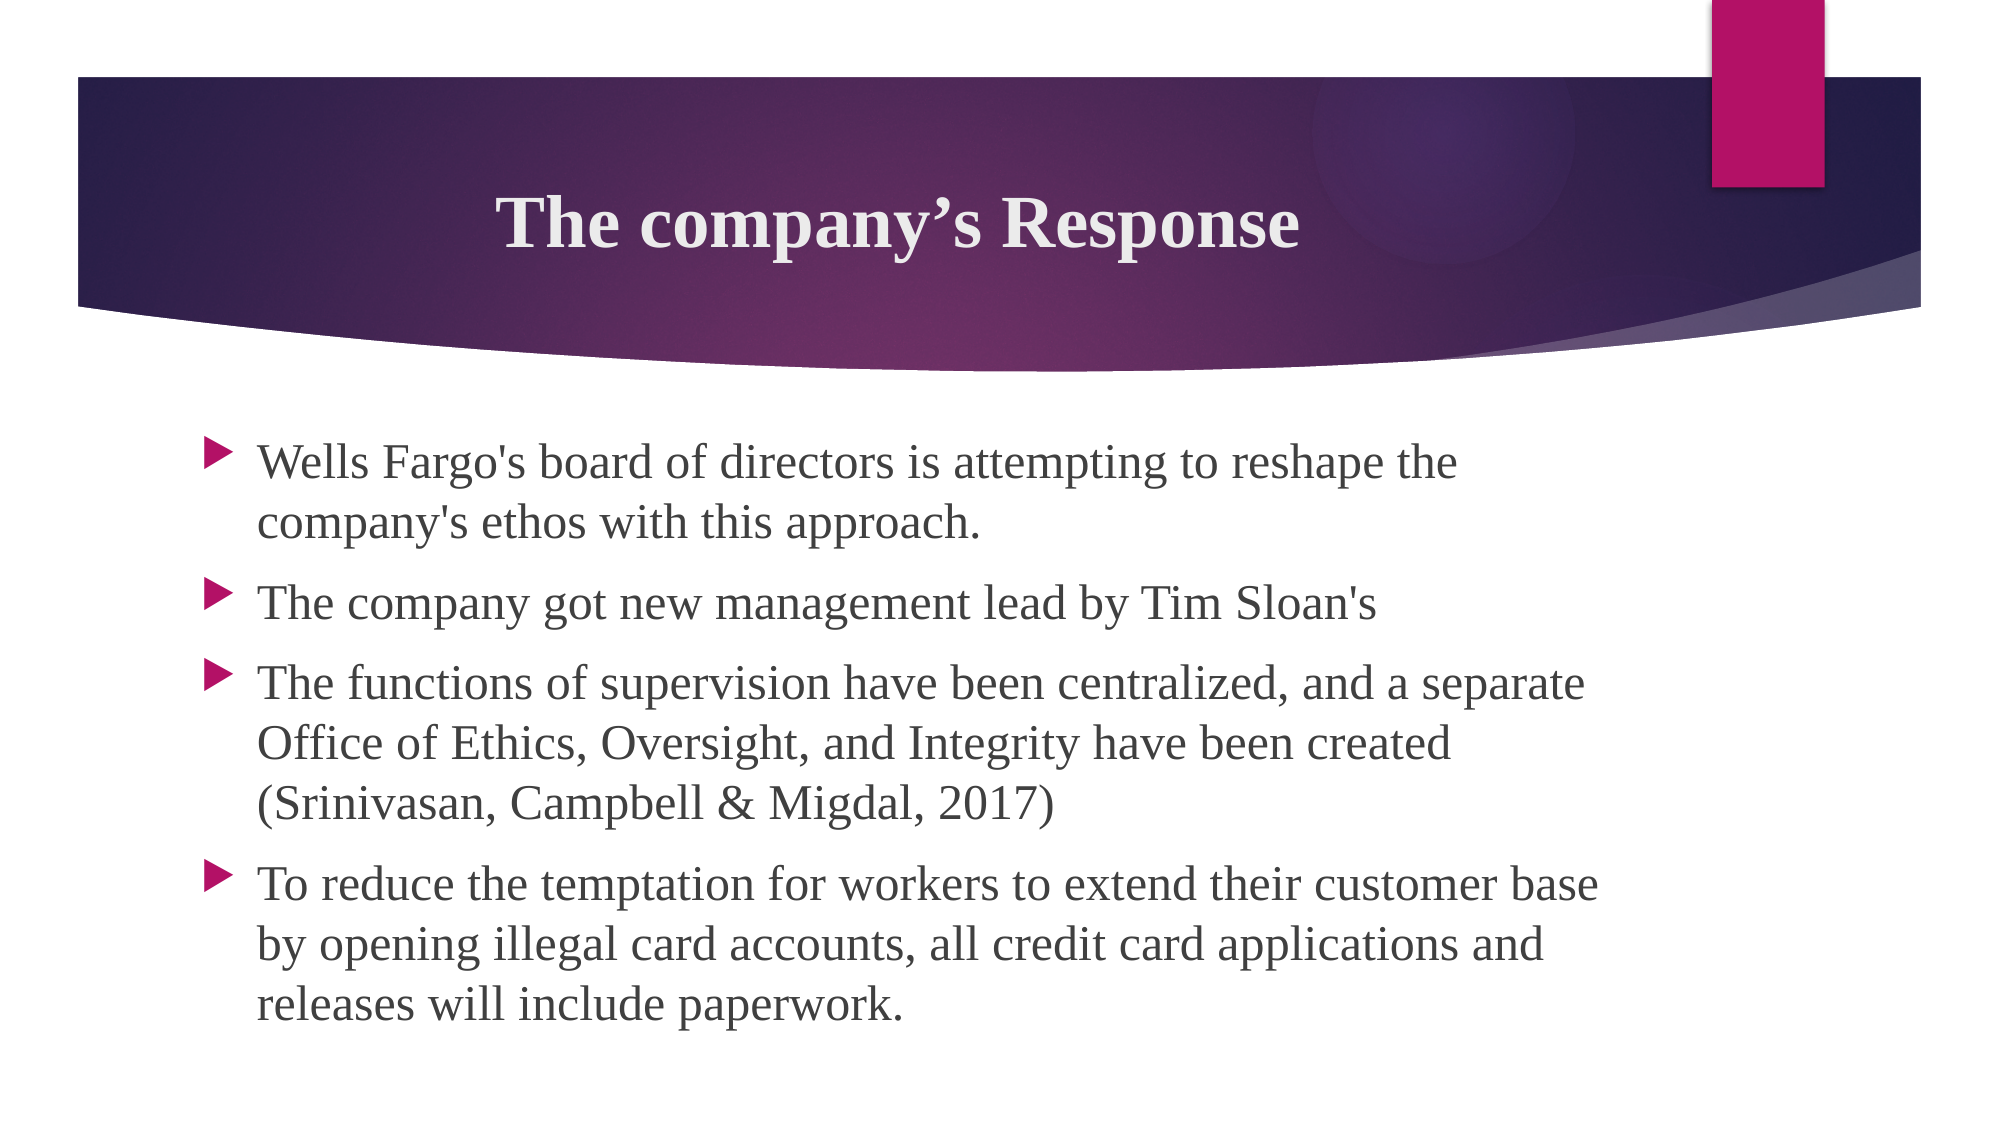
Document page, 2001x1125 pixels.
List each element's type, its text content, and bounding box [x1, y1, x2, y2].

title The company’s Response [189, 159, 1627, 276]
list Wells Fargo's board of directors is attempting to reshape the company's ethos with this approach. The company got new management lead by Tim Sloan's The functions of supervision have been centralized, and a separate Office of Ethics, Oversight, and Integrity have been created (Srinivasan, Campbell & Migdal, 2017) To reduce the temptation for workers to extend their customer base by opening illegal card accounts, all credit card applications and releases will include paperwork. [185, 420, 1634, 1125]
